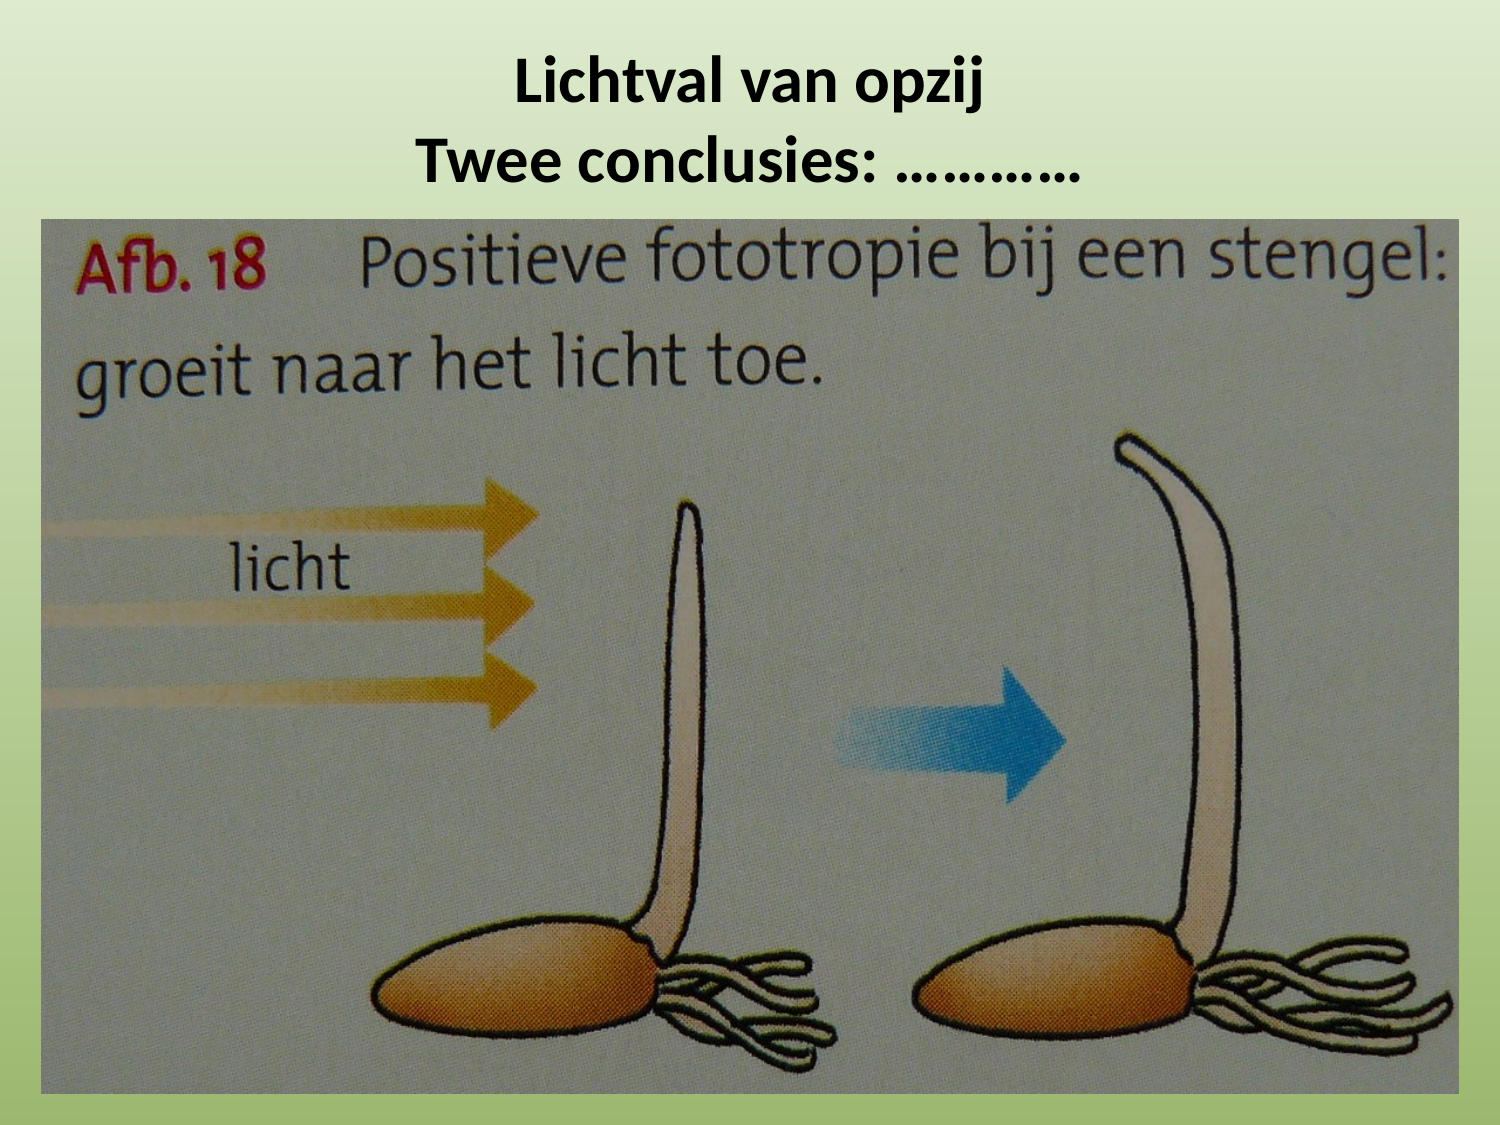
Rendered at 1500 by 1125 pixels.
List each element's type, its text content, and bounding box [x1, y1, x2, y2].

title Lichtval van opzij Twee conclusies: ………… [75, 0, 1425, 218]
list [40, 219, 1460, 1095]
